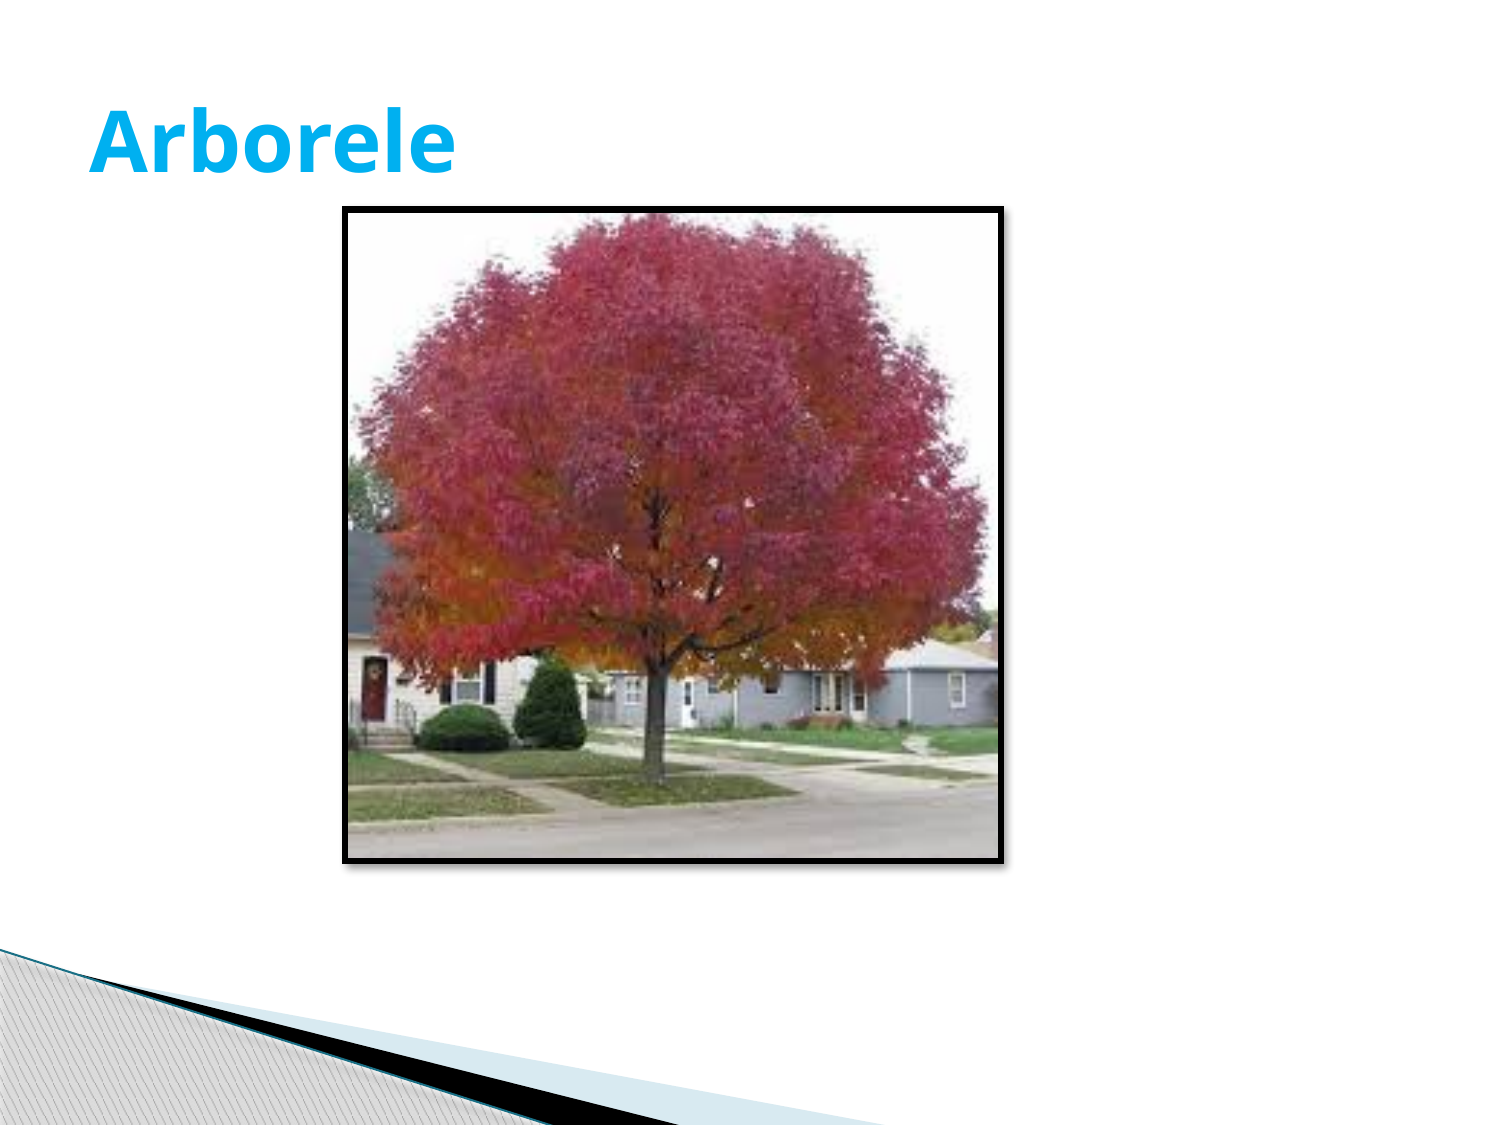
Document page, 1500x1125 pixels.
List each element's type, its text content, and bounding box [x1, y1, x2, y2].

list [348, 212, 999, 858]
title Arborele [75, 45, 1425, 233]
